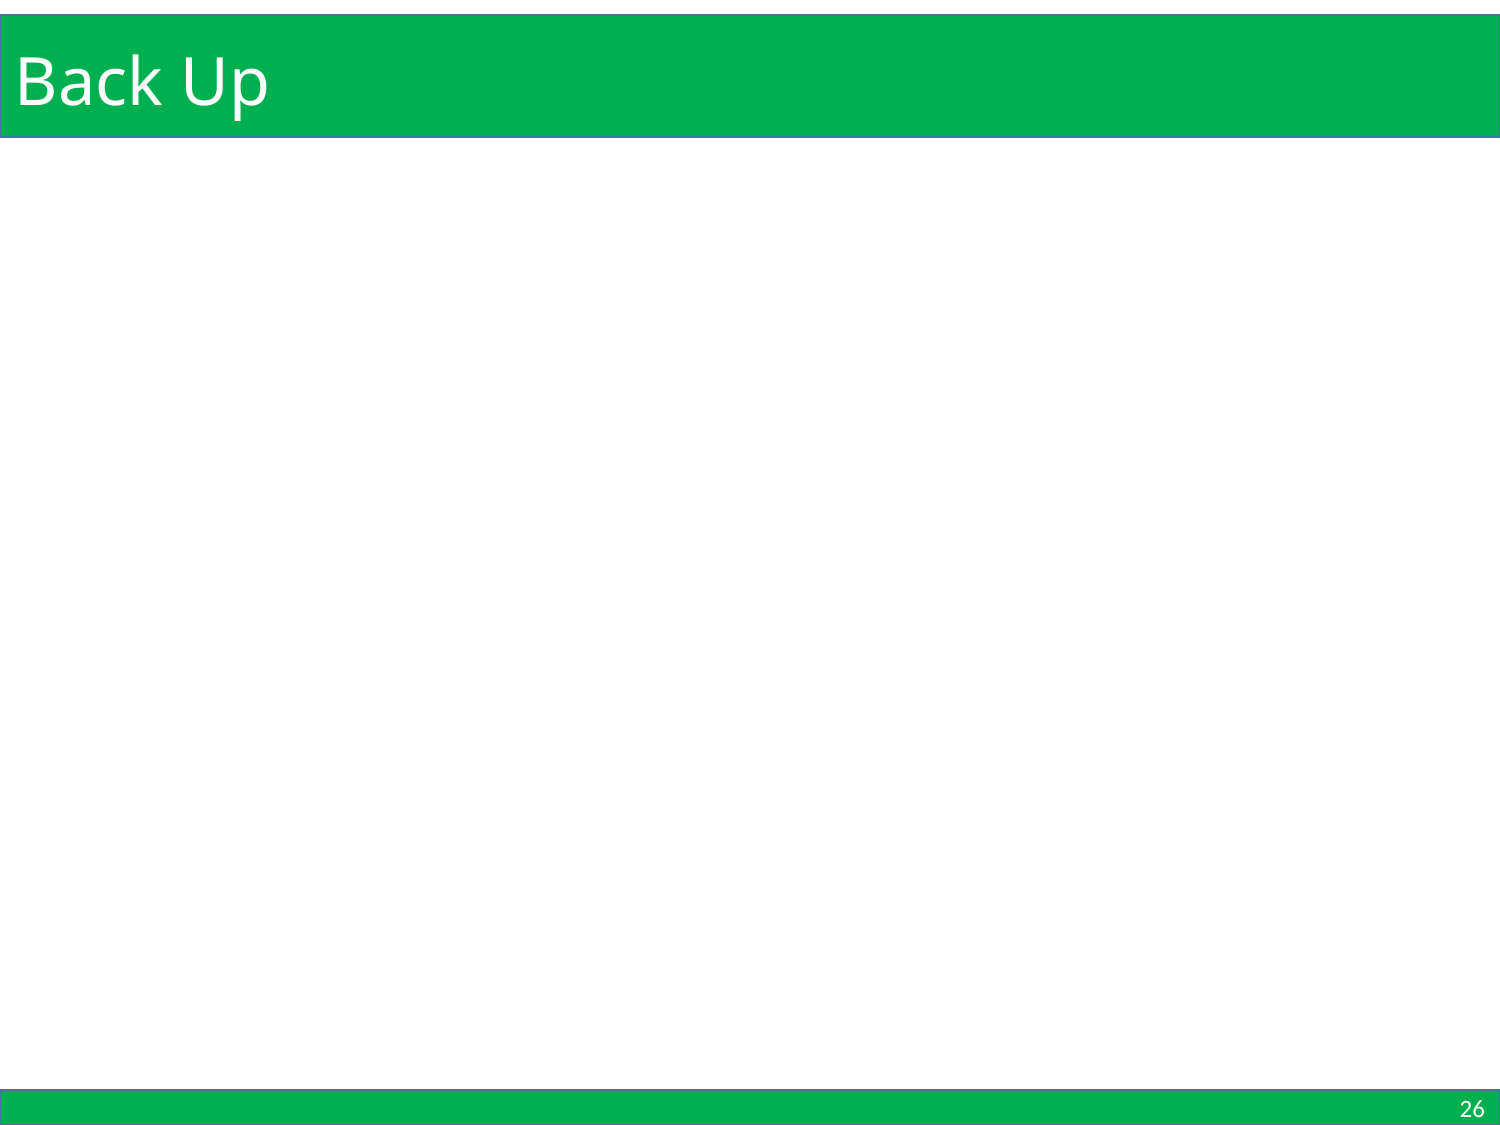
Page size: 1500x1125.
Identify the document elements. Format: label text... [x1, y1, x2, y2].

text_box [0, 1089, 1162, 1125]
text_box [0, 14, 1500, 138]
slide_number 26 [1162, 1077, 1500, 1125]
text_box Back Up [0, 31, 1479, 126]
